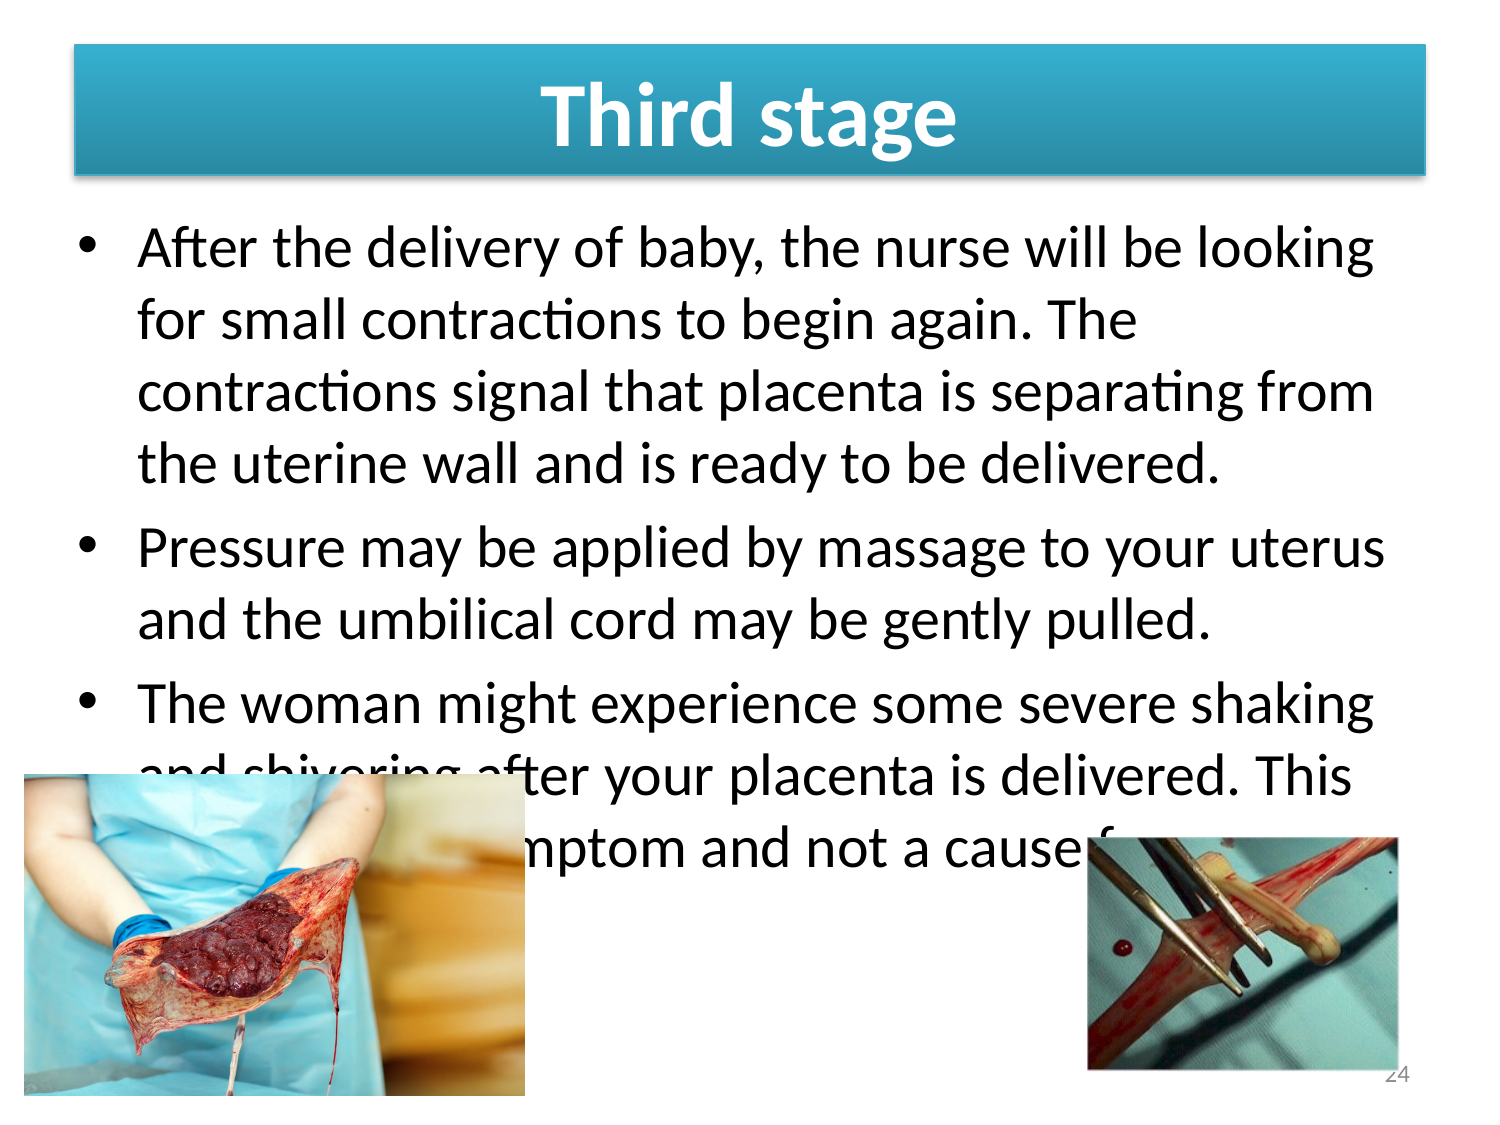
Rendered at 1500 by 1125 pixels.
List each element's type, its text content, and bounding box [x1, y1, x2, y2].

list After the delivery of baby, the nurse will be looking for small contractions to begin again. The contractions signal that placenta is separating from the uterine wall and is ready to be delivered. Pressure may be applied by massage to your uterus and the umbilical cord may be gently pulled. The woman might experience some severe shaking and shivering after your placenta is delivered. This is a common symptom and not a cause for concern. [62, 200, 1413, 900]
title Third stage [74, 44, 1426, 176]
picture [24, 774, 526, 1097]
picture [1087, 837, 1401, 1072]
slide_number 24 [1074, 1042, 1425, 1103]
